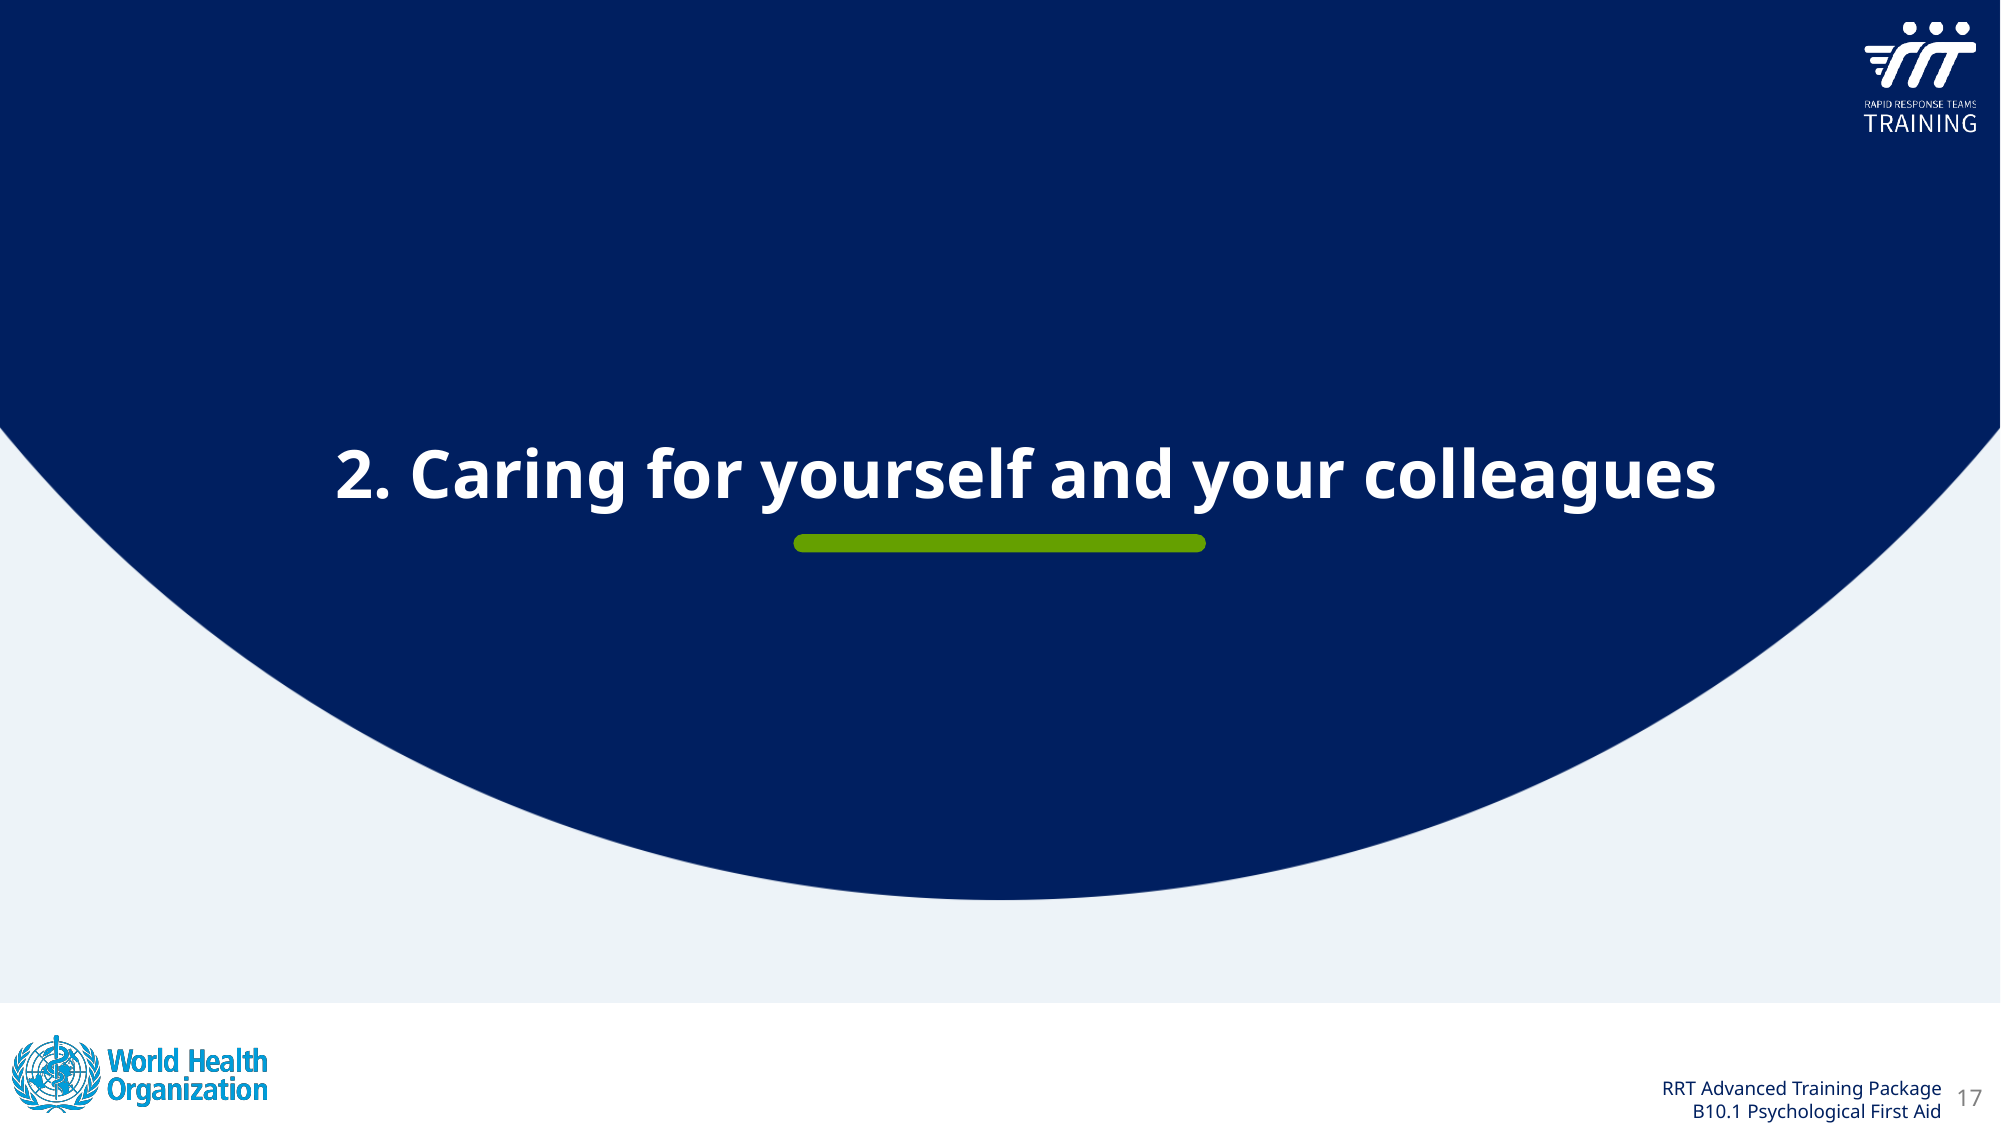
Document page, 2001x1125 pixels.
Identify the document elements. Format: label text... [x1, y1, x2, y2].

text_box 2. Caring for yourself and your colleagues [96, 323, 1958, 631]
picture [22, 1062, 26, 1077]
picture [12, 1083, 48, 1113]
picture [71, 1053, 90, 1091]
picture [30, 1083, 37, 1091]
picture [40, 1062, 47, 1070]
picture [24, 1054, 36, 1087]
picture [59, 1035, 267, 1113]
picture [0, 0, 2001, 1003]
picture [34, 1054, 43, 1078]
picture [46, 1056, 54, 1062]
picture [36, 1088, 78, 1105]
picture [12, 1035, 54, 1068]
picture [50, 1108, 62, 1113]
